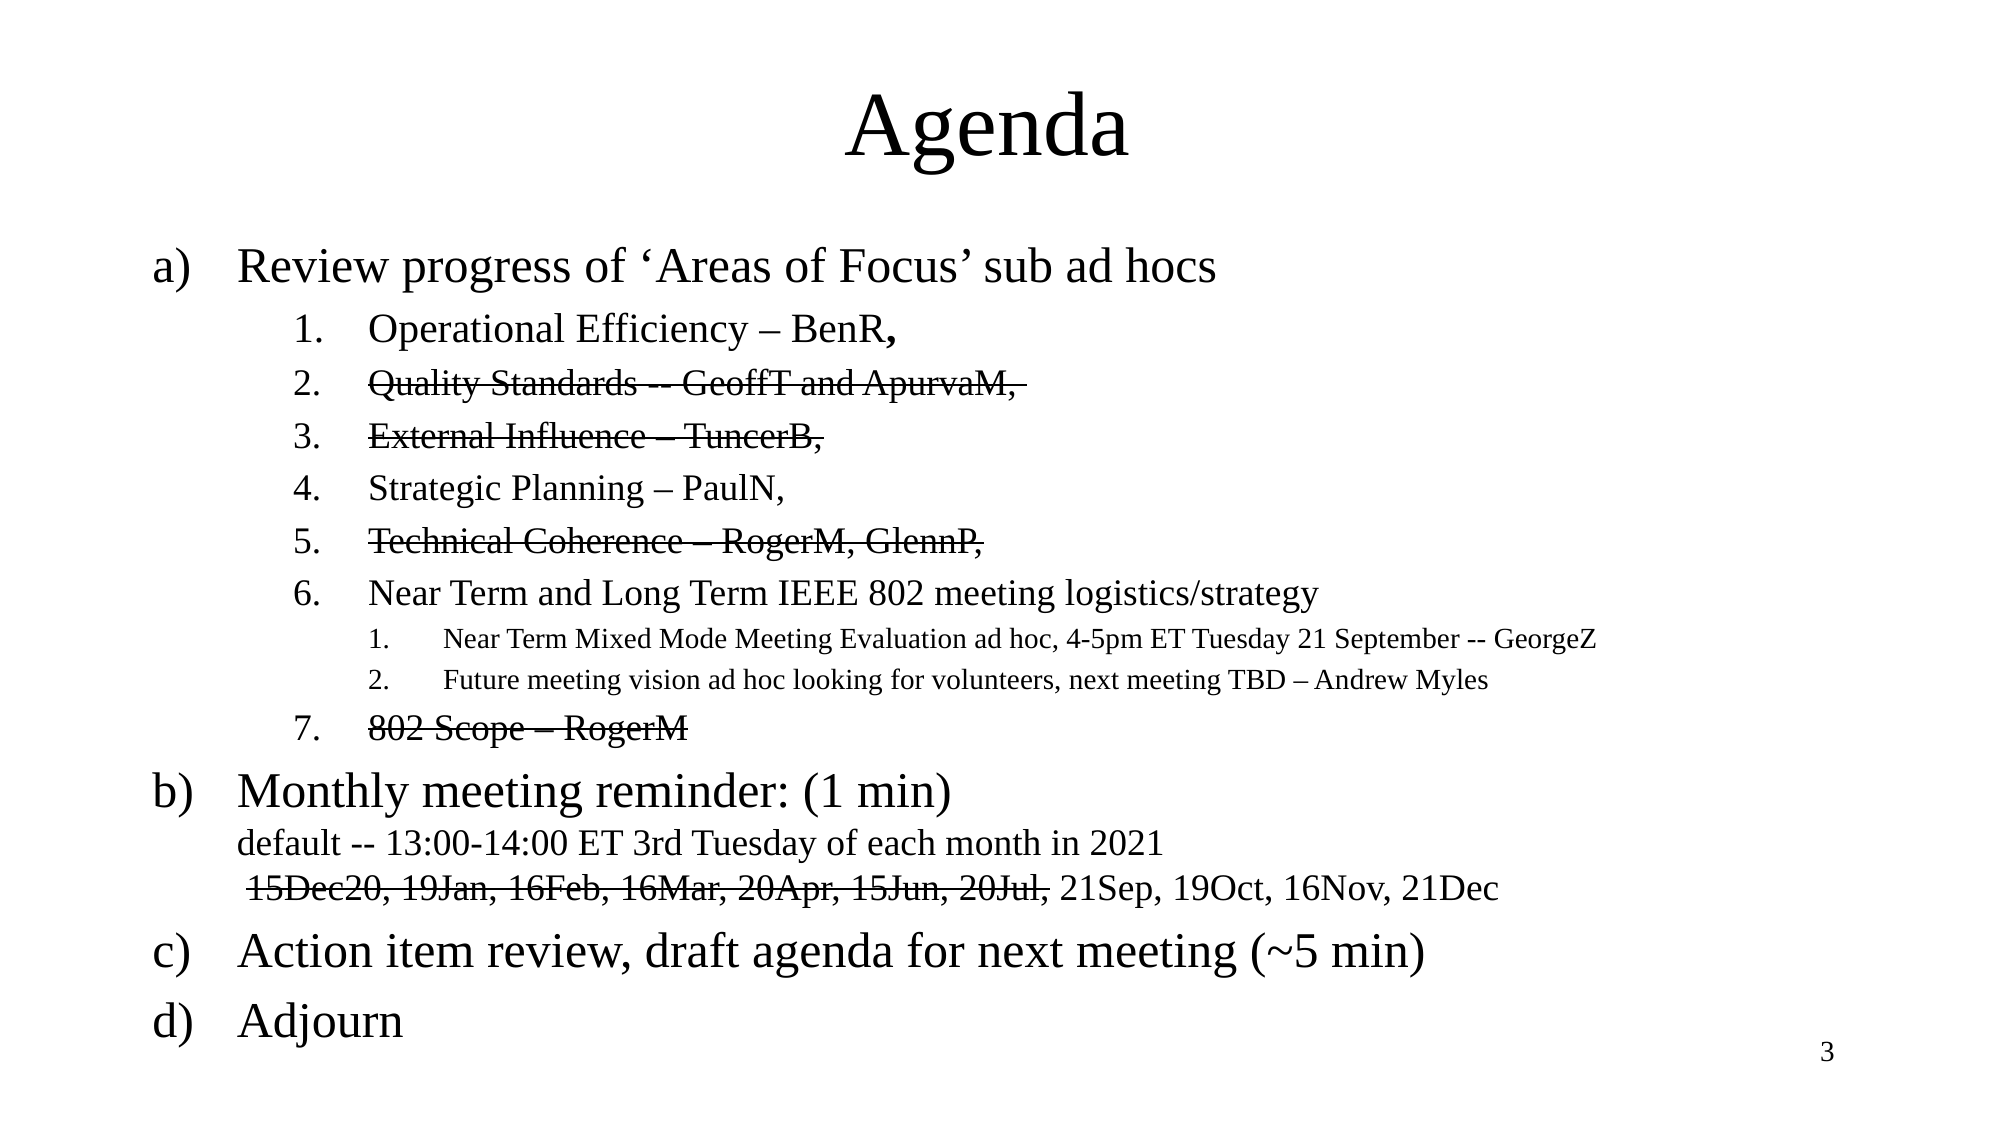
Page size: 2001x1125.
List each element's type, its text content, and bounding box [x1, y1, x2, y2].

list Review progress of ‘Areas of Focus’ sub ad hocs Operational Efficiency – BenR, Quality Standards -- GeoffT and ApurvaM, External Influence – TuncerB, Strategic Planning – PaulN, Technical Coherence – RogerM, GlennP, Near Term and Long Term IEEE 802 meeting logistics/strategy Near Term Mixed Mode Meeting Evaluation ad hoc, 4-5pm ET Tuesday 21 September -- GeorgeZ Future meeting vision ad hoc looking for volunteers, next meeting TBD – Andrew Myles 802 Scope – RogerM Monthly meeting reminder: (1 min) default -- 13:00-14:00 ET 3rd Tuesday of each month in 2021 15Dec20, 19Jan, 16Feb, 16Mar, 20Apr, 15Jun, 20Jul, 21Sep, 19Oct, 16Nov, 21Dec Action item review, draft agenda for next meeting (~5 min) Adjourn [137, 224, 1838, 901]
title Agenda [137, 25, 1838, 214]
slide_number 3 [1433, 1024, 1851, 1101]
